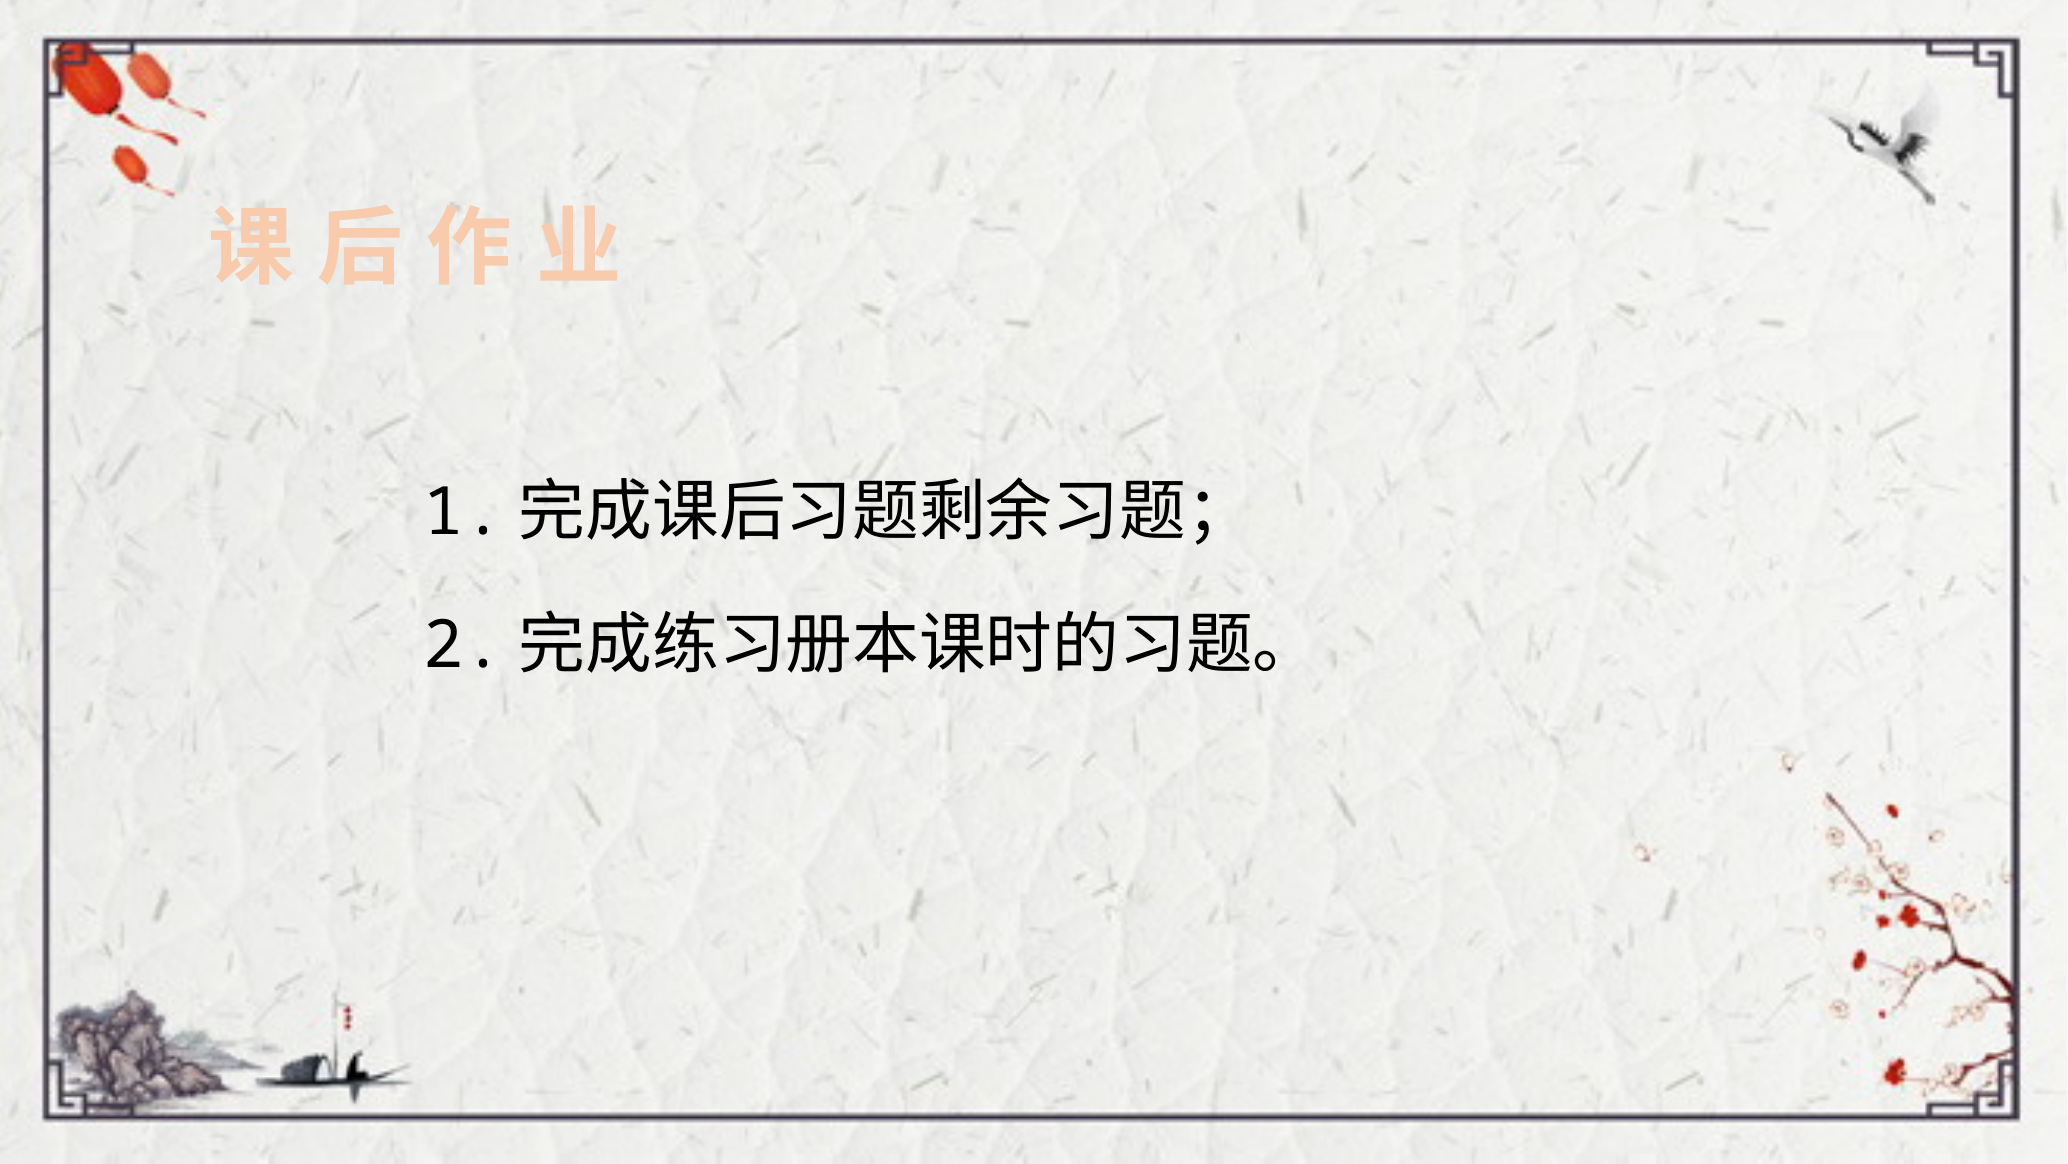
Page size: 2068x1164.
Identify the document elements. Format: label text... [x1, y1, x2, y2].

text_box 1.完成课后习题剩余习题； 2.完成练习册本课时的习题。 [408, 419, 1548, 701]
picture [0, 0, 2068, 1164]
text_box 课 后 作 业 [193, 185, 664, 303]
